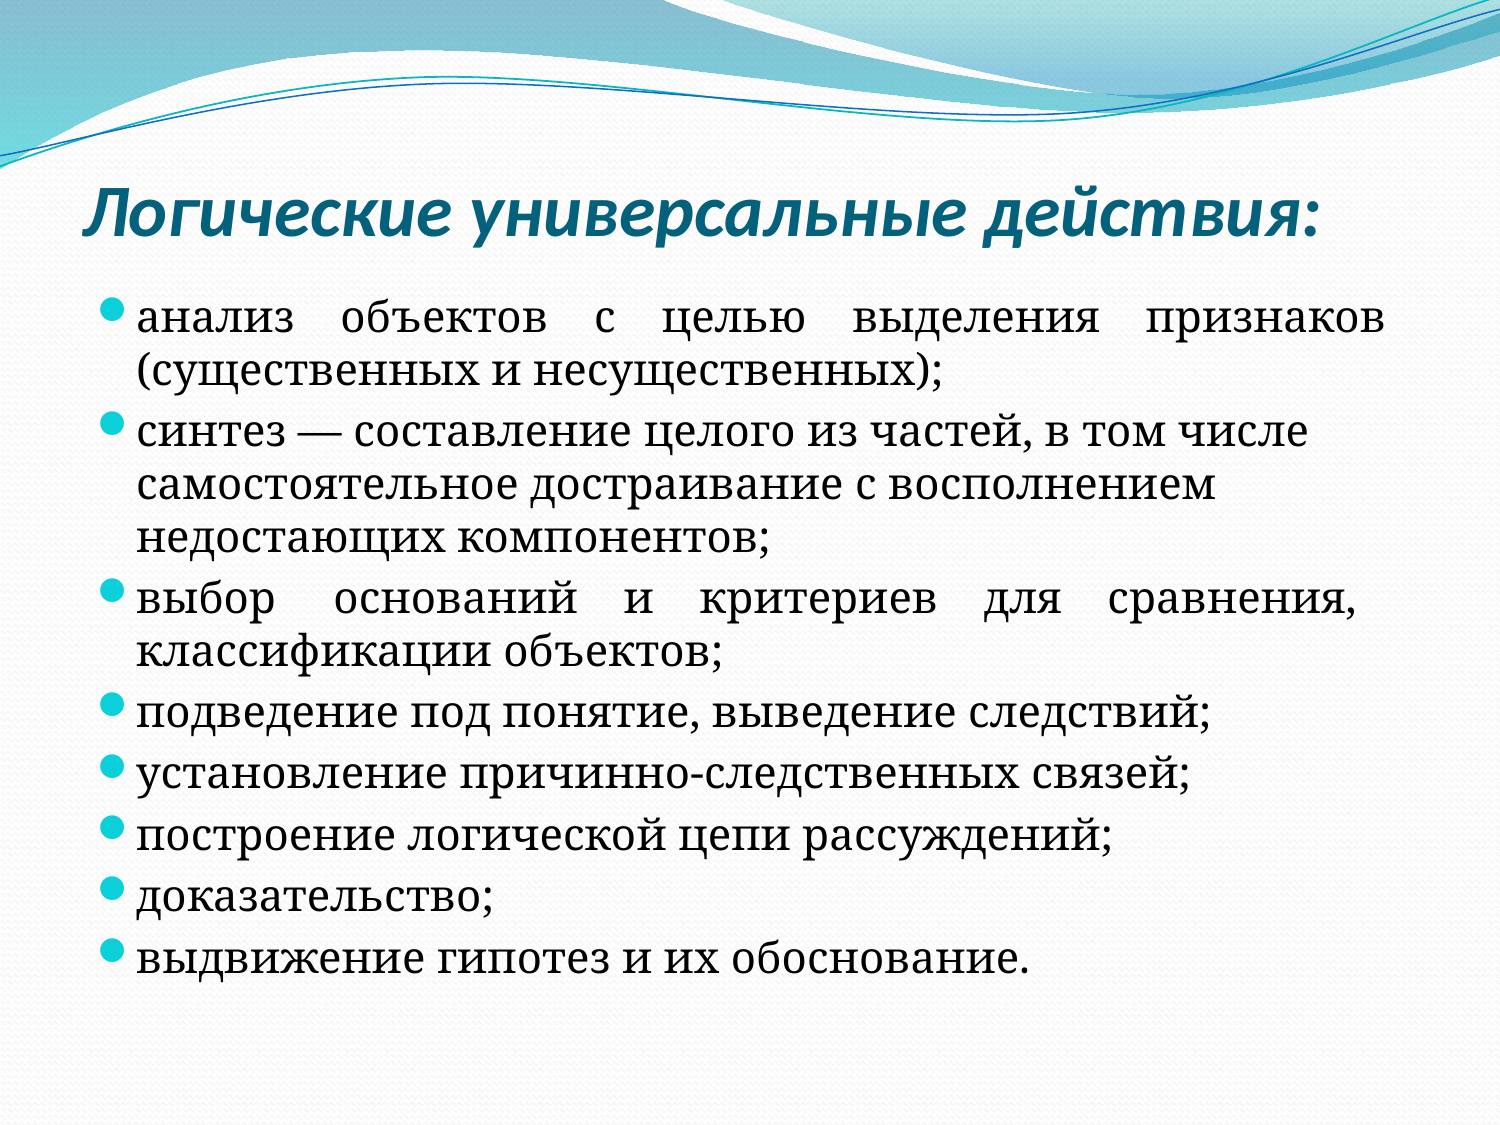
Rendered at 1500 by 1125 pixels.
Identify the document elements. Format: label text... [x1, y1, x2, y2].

title Логические универсальные действия: [82, 152, 1432, 281]
list анализ объектов с целью выделения признаков (существенных и несущественных); синтез — составление целого из частей, в том числе самостоятельное достраивание с восполнением недостающих компонентов; выбор оснований и критериев для сравнения, классификации объектов; подведение под понятие, выведение следствий; установление причинно-следственных связей; построение логической цепи рассуждений; доказательство; выдвижение гипотез и их обоснование. [82, 281, 1432, 1002]
